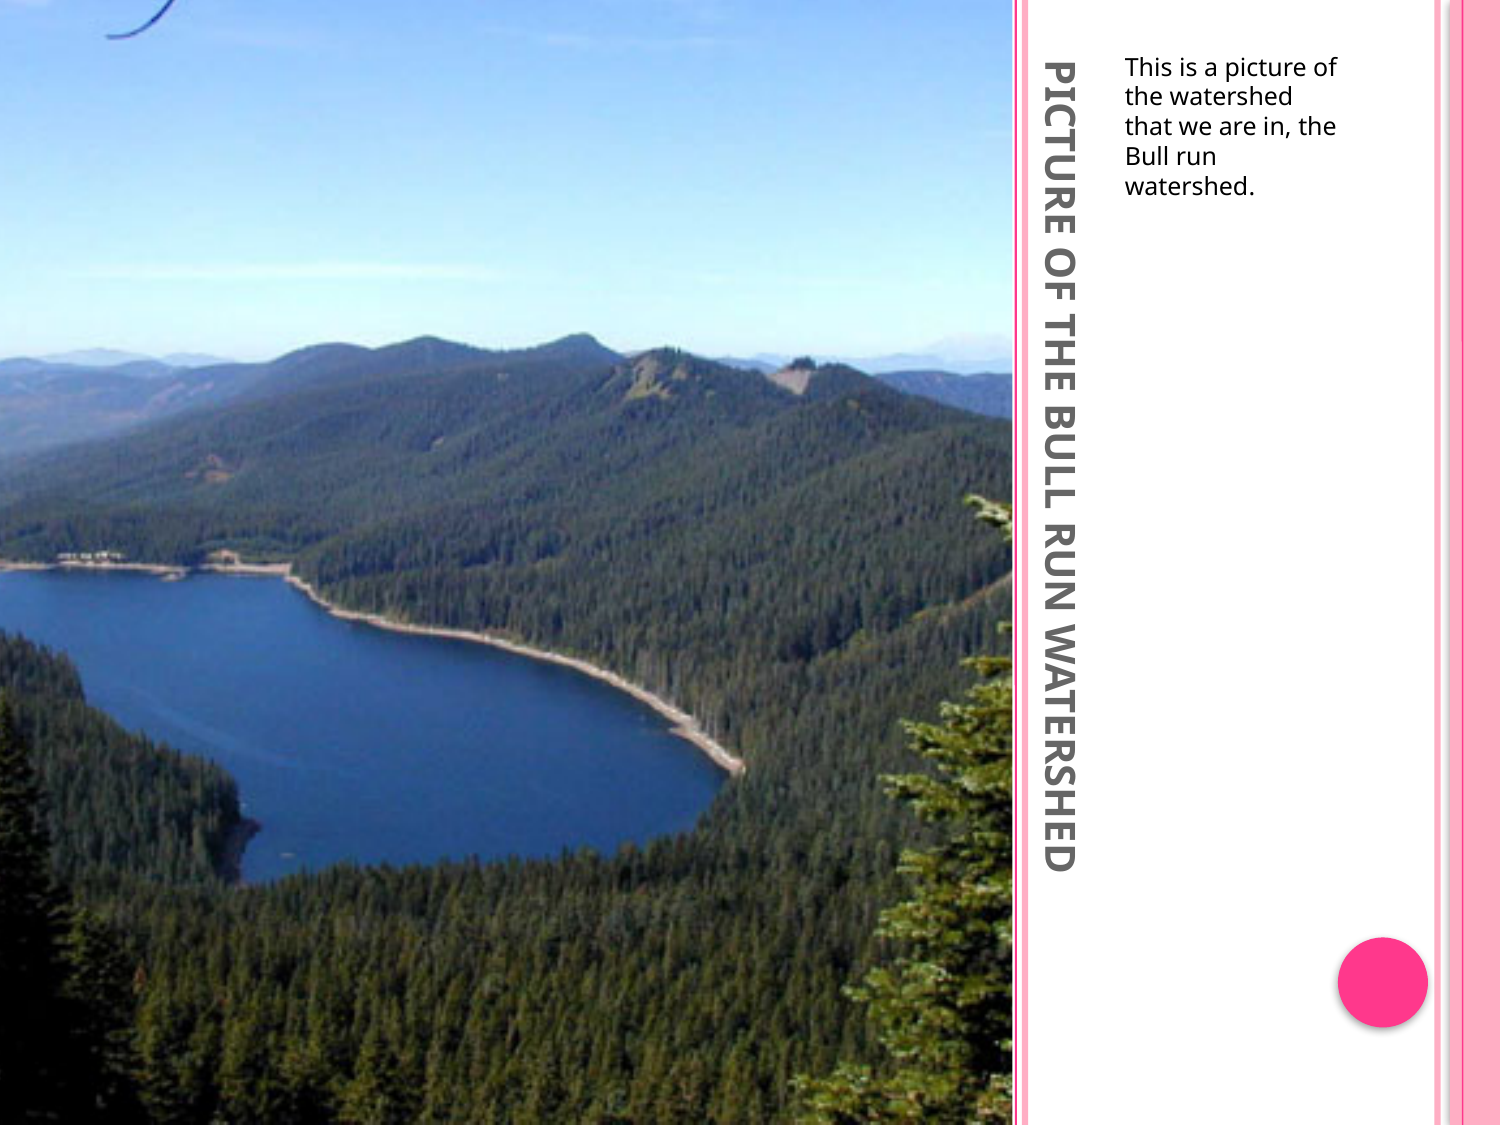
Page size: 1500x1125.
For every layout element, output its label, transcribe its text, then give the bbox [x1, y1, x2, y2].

picture [0, 0, 1013, 1125]
list This is a picture of the watershed that we are in, the Bull run watershed. [1109, 43, 1360, 857]
title Picture of the Bull Run watershed [1029, 45, 1105, 1080]
